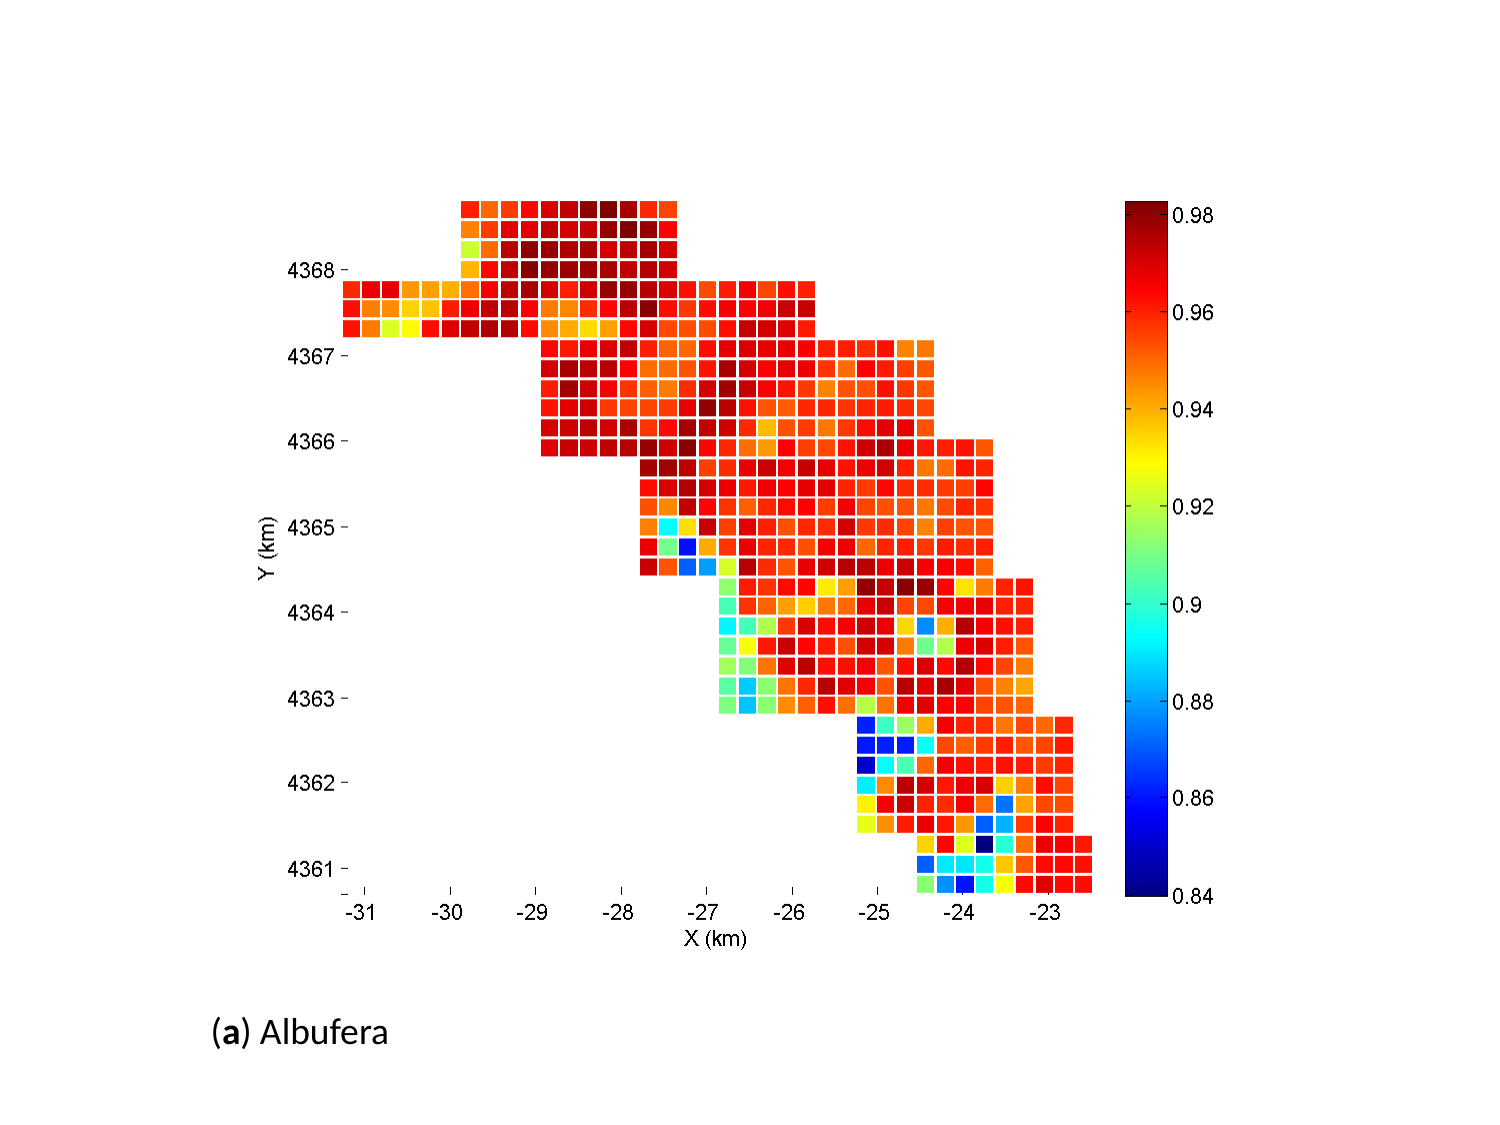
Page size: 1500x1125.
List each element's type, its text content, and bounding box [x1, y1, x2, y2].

picture [134, 136, 1366, 989]
text_box (a) Albufera [195, 999, 405, 1060]
